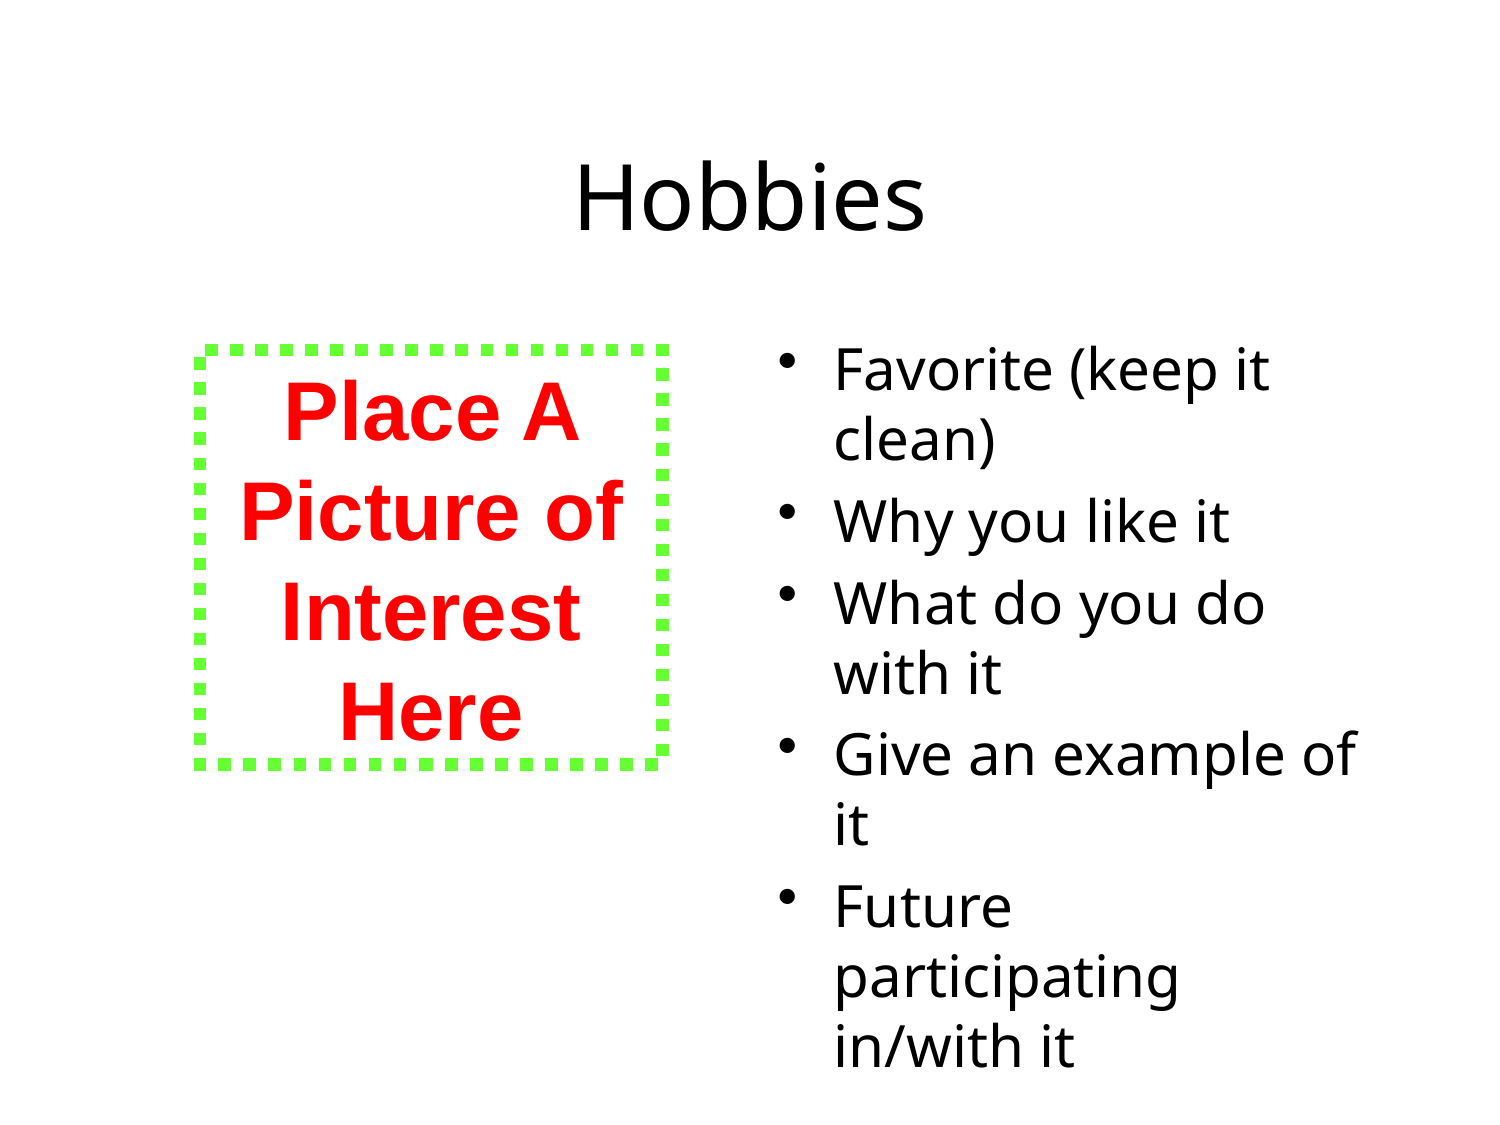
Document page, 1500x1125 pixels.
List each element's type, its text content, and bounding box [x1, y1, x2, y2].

list Favorite (keep it clean) Why you like it What do you do with it Give an example of it Future participating in/with it [762, 324, 1388, 1001]
title Hobbies [112, 99, 1388, 288]
text_box Place A Picture of Interest Here [199, 349, 663, 765]
